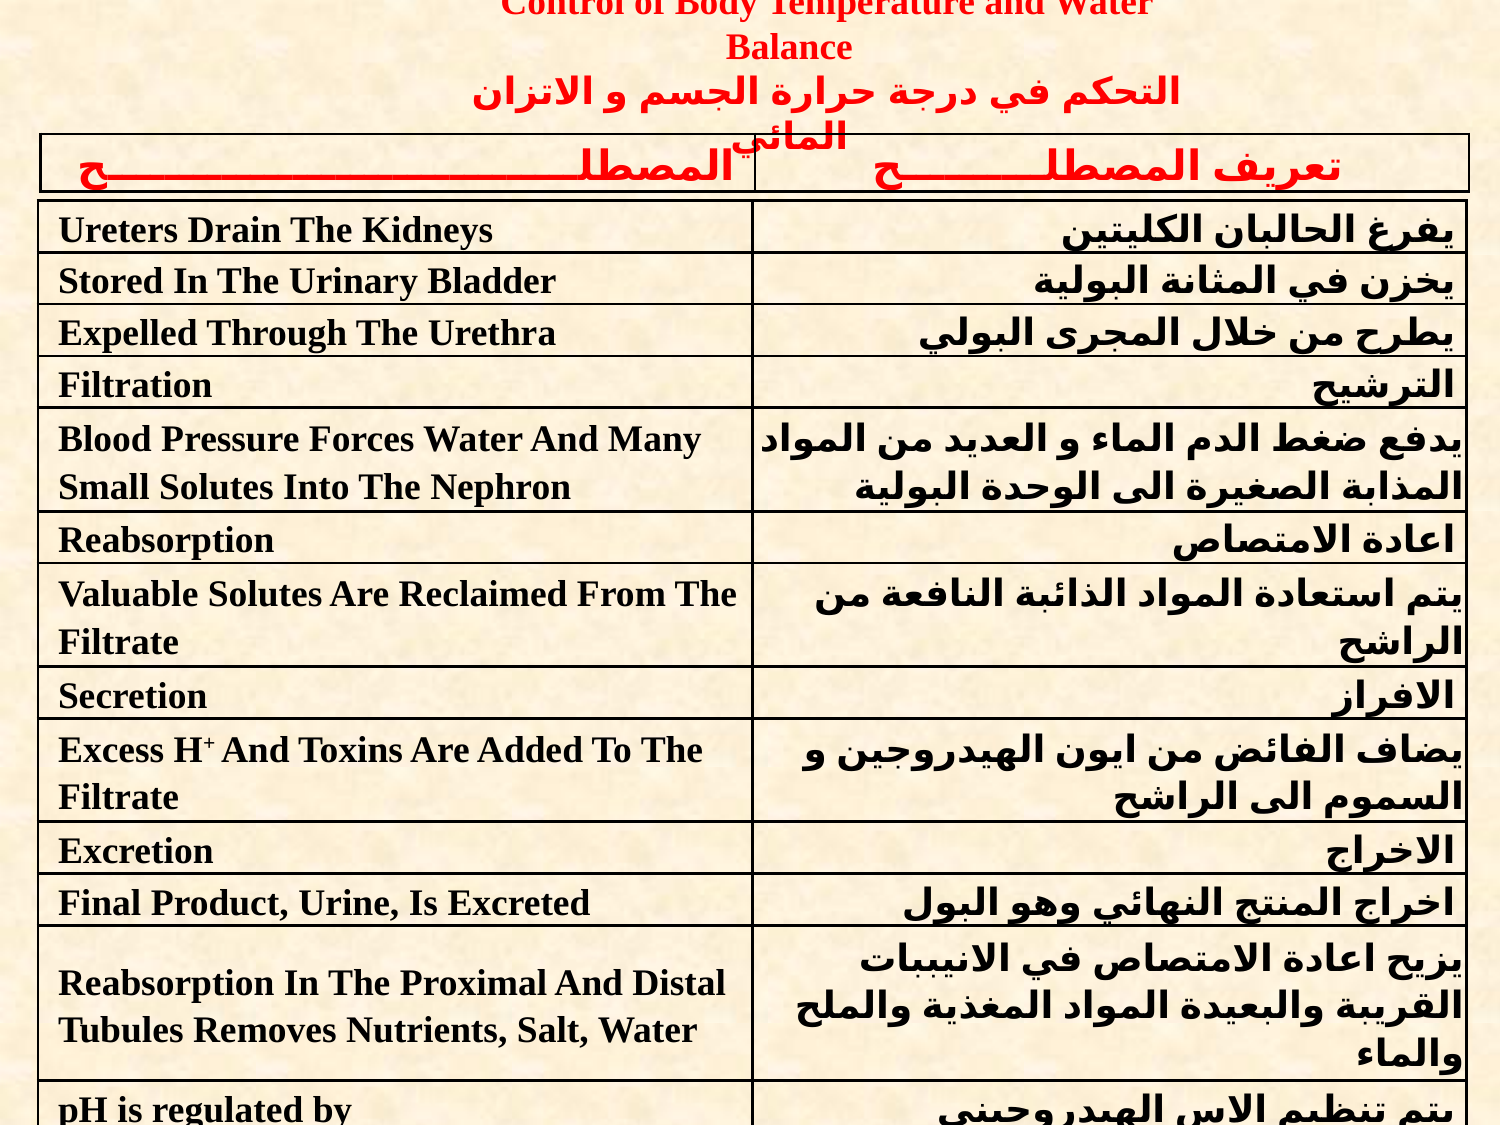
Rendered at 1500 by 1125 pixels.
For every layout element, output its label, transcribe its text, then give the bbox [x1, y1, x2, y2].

table_header Ureters Drain The Kidneys [39, 202, 751, 251]
table_cell Secretion [39, 668, 751, 717]
table_cell الافراز [754, 668, 1465, 717]
table_cell pH is regulated by [39, 1082, 751, 1125]
table_cell Reabsorption In The Proximal And Distal Tubules Removes Nutrients, Salt, Water [39, 927, 751, 1079]
table_cell يتم تنظيم الاس الهيدروجيني [754, 1082, 1465, 1125]
table_cell Expelled Through The Urethra [39, 305, 751, 355]
table_cell Stored In The Urinary Bladder [39, 254, 751, 303]
table_cell يدفع ضغط الدم الماء و العديد من المواد المذابة الصغيرة الى الوحدة البولية [754, 409, 1465, 510]
table_cell Filtration [39, 357, 751, 406]
table_header المصطلـــــــــــــــــــــــــــــــــح [42, 135, 754, 190]
table_cell اعادة الامتصاص [754, 513, 1465, 562]
table_cell يطرح من خلال المجرى البولي [754, 305, 1465, 355]
table_cell يزيح اعادة الامتصاص في الانيببات القريبة والبعيدة المواد المغذية والملح والماء [754, 927, 1465, 1079]
table_cell الاخراج [754, 823, 1465, 872]
table_cell Blood Pressure Forces Water And Many Small Solutes Into The Nephron [39, 409, 751, 510]
table_cell Final Product, Urine, Is Excreted [39, 875, 751, 924]
text_box Control of Body Temperature and Water Balance التحكم في درجة حرارة الجسم و الاتزان المائي [355, 15, 1224, 120]
table_header يفرغ الحالبان الكليتين [754, 202, 1465, 251]
table_cell الترشيح [754, 357, 1465, 406]
table_cell اخراج المنتج النهائي وهو البول [754, 875, 1465, 924]
table_cell Excretion [39, 823, 751, 872]
picture [0, 0, 1500, 1125]
table_cell Valuable Solutes Are Reclaimed From The Filtrate [39, 564, 751, 665]
table_header تعريف المصطلــــــــــح [756, 135, 1468, 190]
table_cell يضاف الفائض من ايون الهيدروجين و السموم الى الراشح [754, 720, 1465, 820]
table_cell Reabsorption [39, 513, 751, 562]
table_cell Excess H+ And Toxins Are Added To The Filtrate [39, 720, 751, 820]
table_cell يخزن في المثانة البولية [754, 254, 1465, 303]
table_cell يتم استعادة المواد الذائبة النافعة من الراشح [754, 564, 1465, 665]
